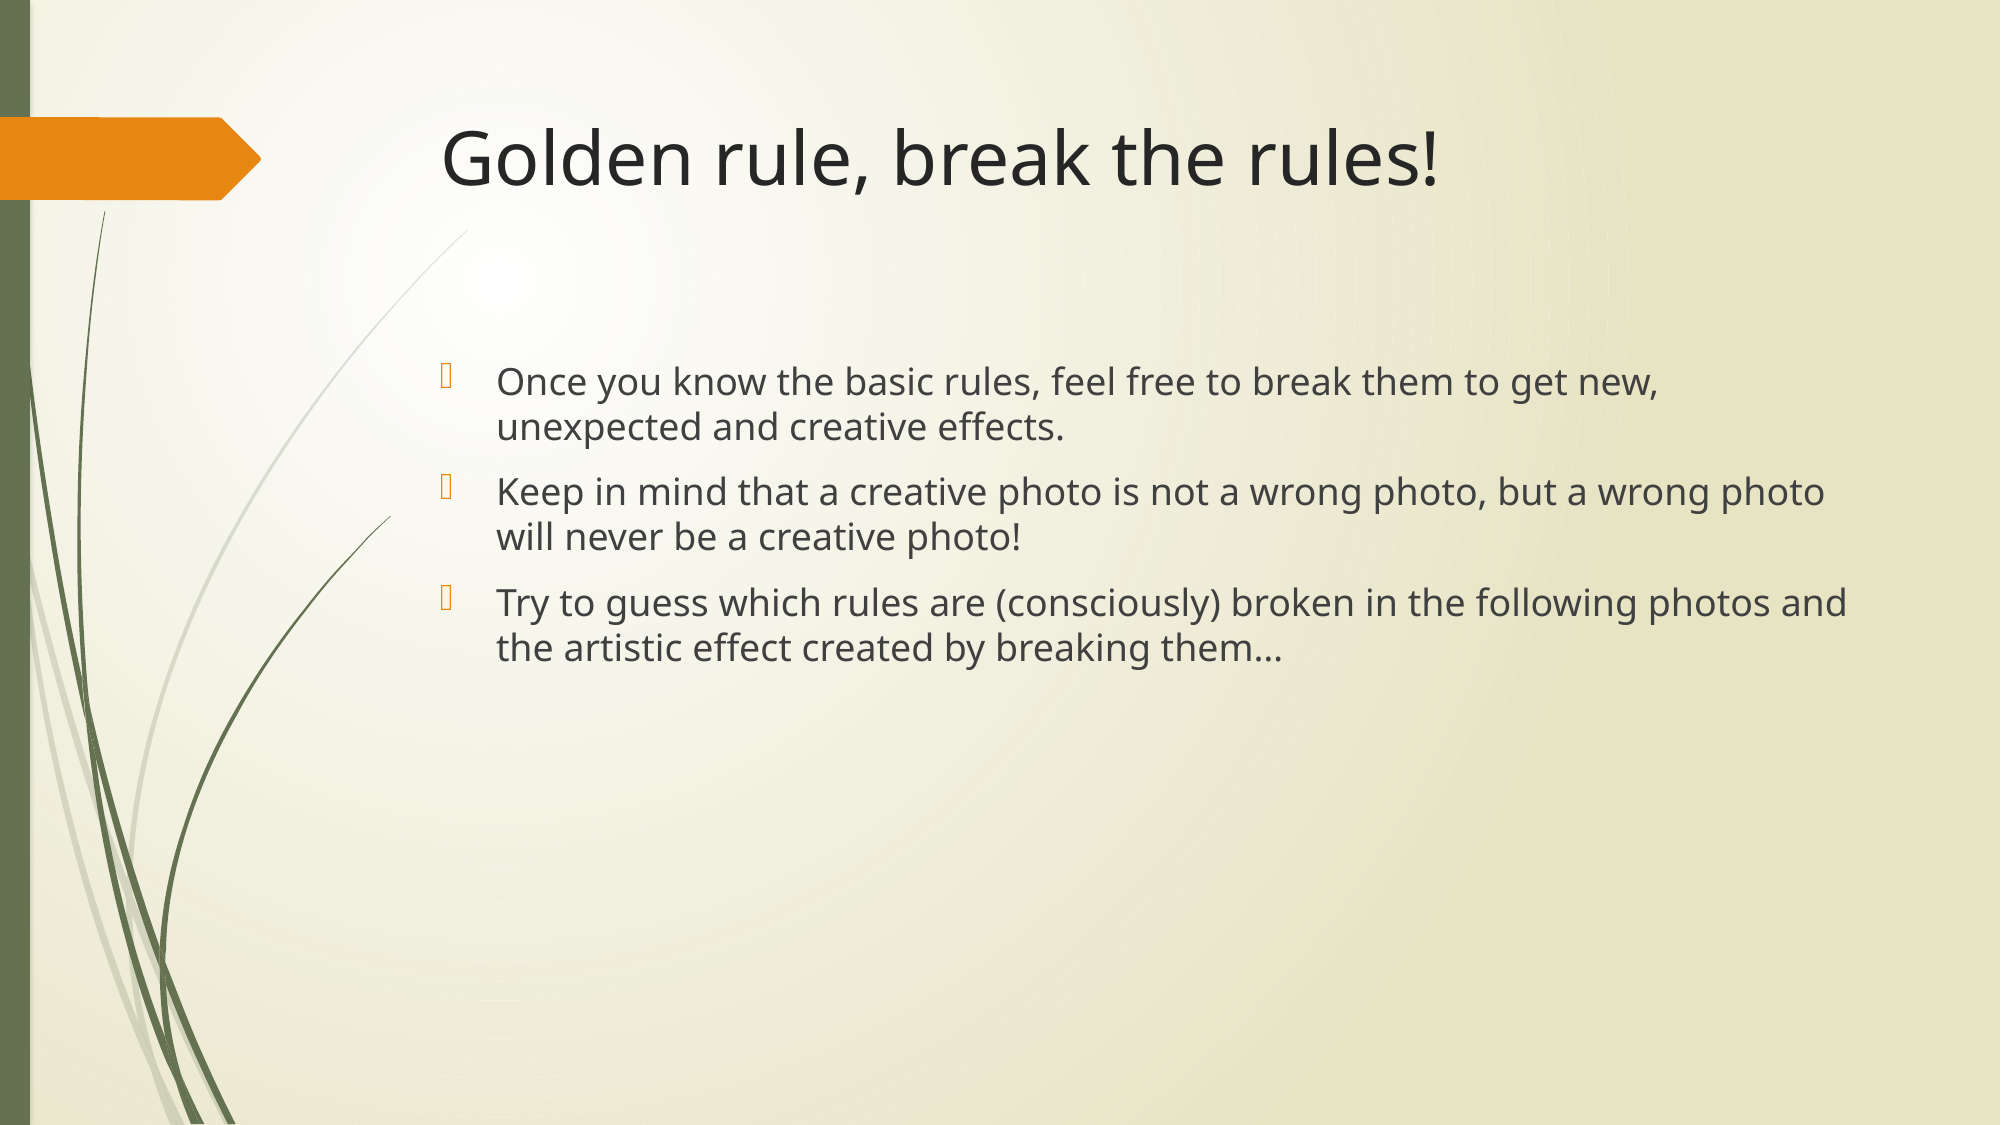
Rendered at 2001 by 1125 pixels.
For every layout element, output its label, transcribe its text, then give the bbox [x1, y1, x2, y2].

list Once you know the basic rules, feel free to break them to get new, unexpected and creative effects. Keep in mind that a creative photo is not a wrong photo, but a wrong photo will never be a creative photo! Try to guess which rules are (consciously) broken in the following photos and the artistic effect created by breaking them… [424, 350, 1888, 970]
title Golden rule, break the rules! [425, 102, 1888, 313]
